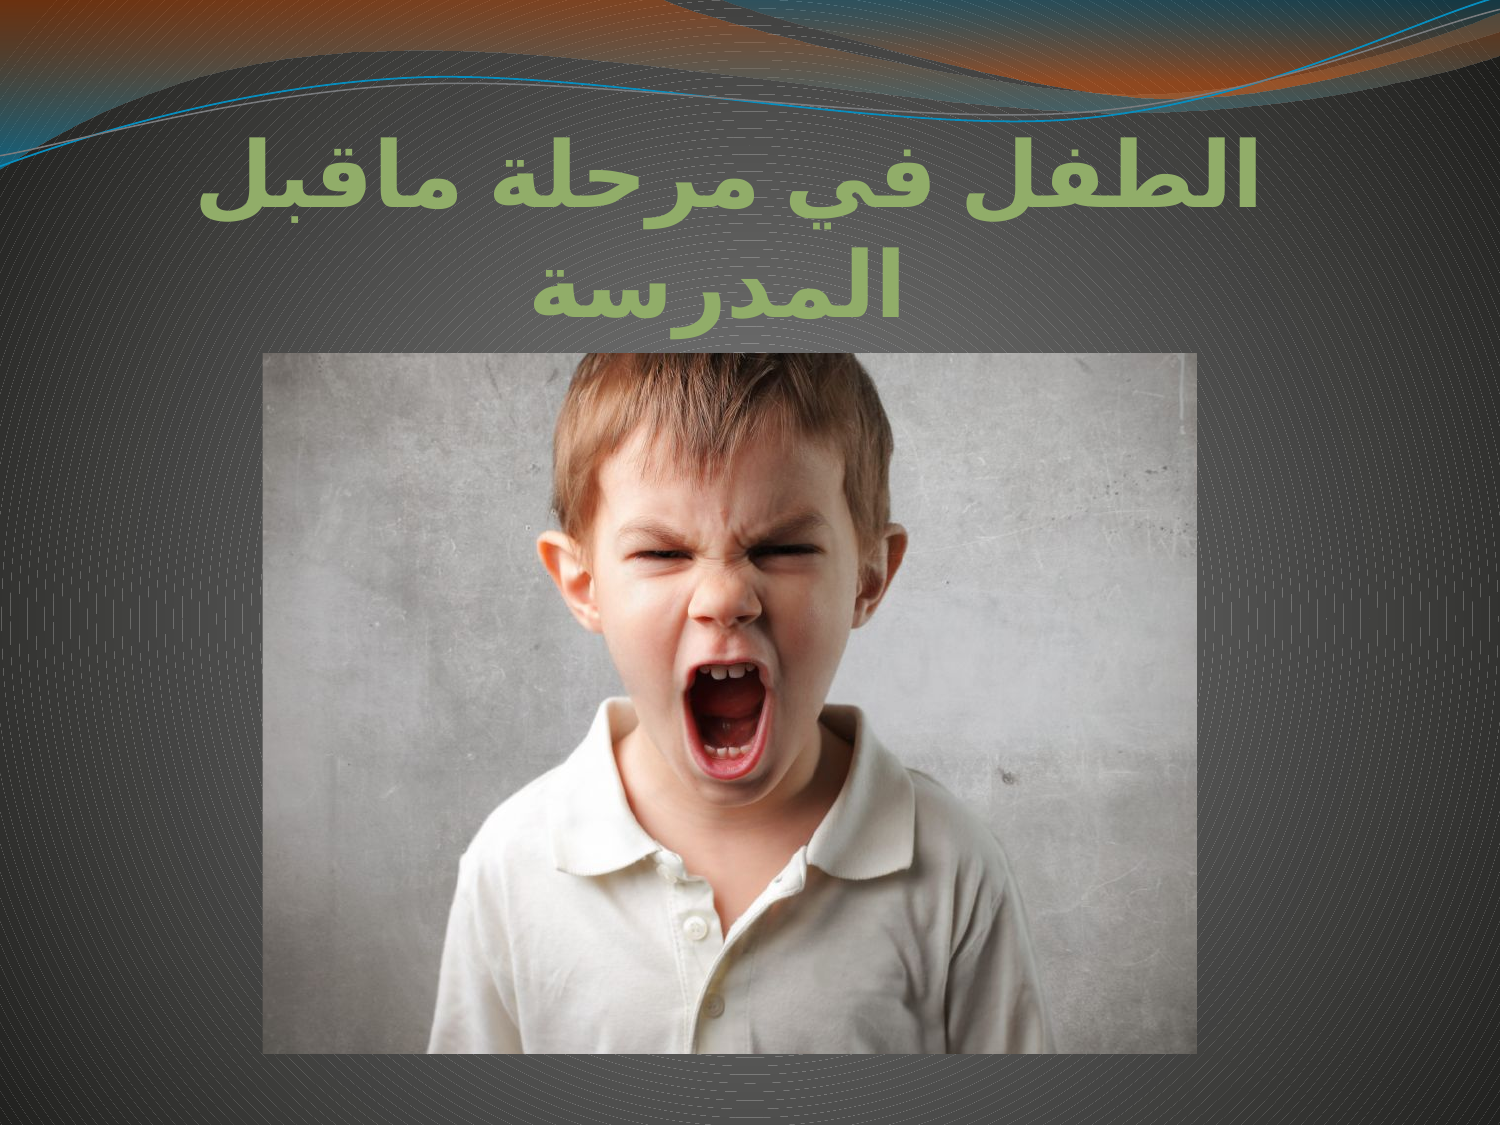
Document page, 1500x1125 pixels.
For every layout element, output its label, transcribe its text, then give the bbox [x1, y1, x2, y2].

title الطفل في مرحلة ماقبل المدرسة [92, 112, 1368, 336]
picture [262, 353, 1198, 1054]
